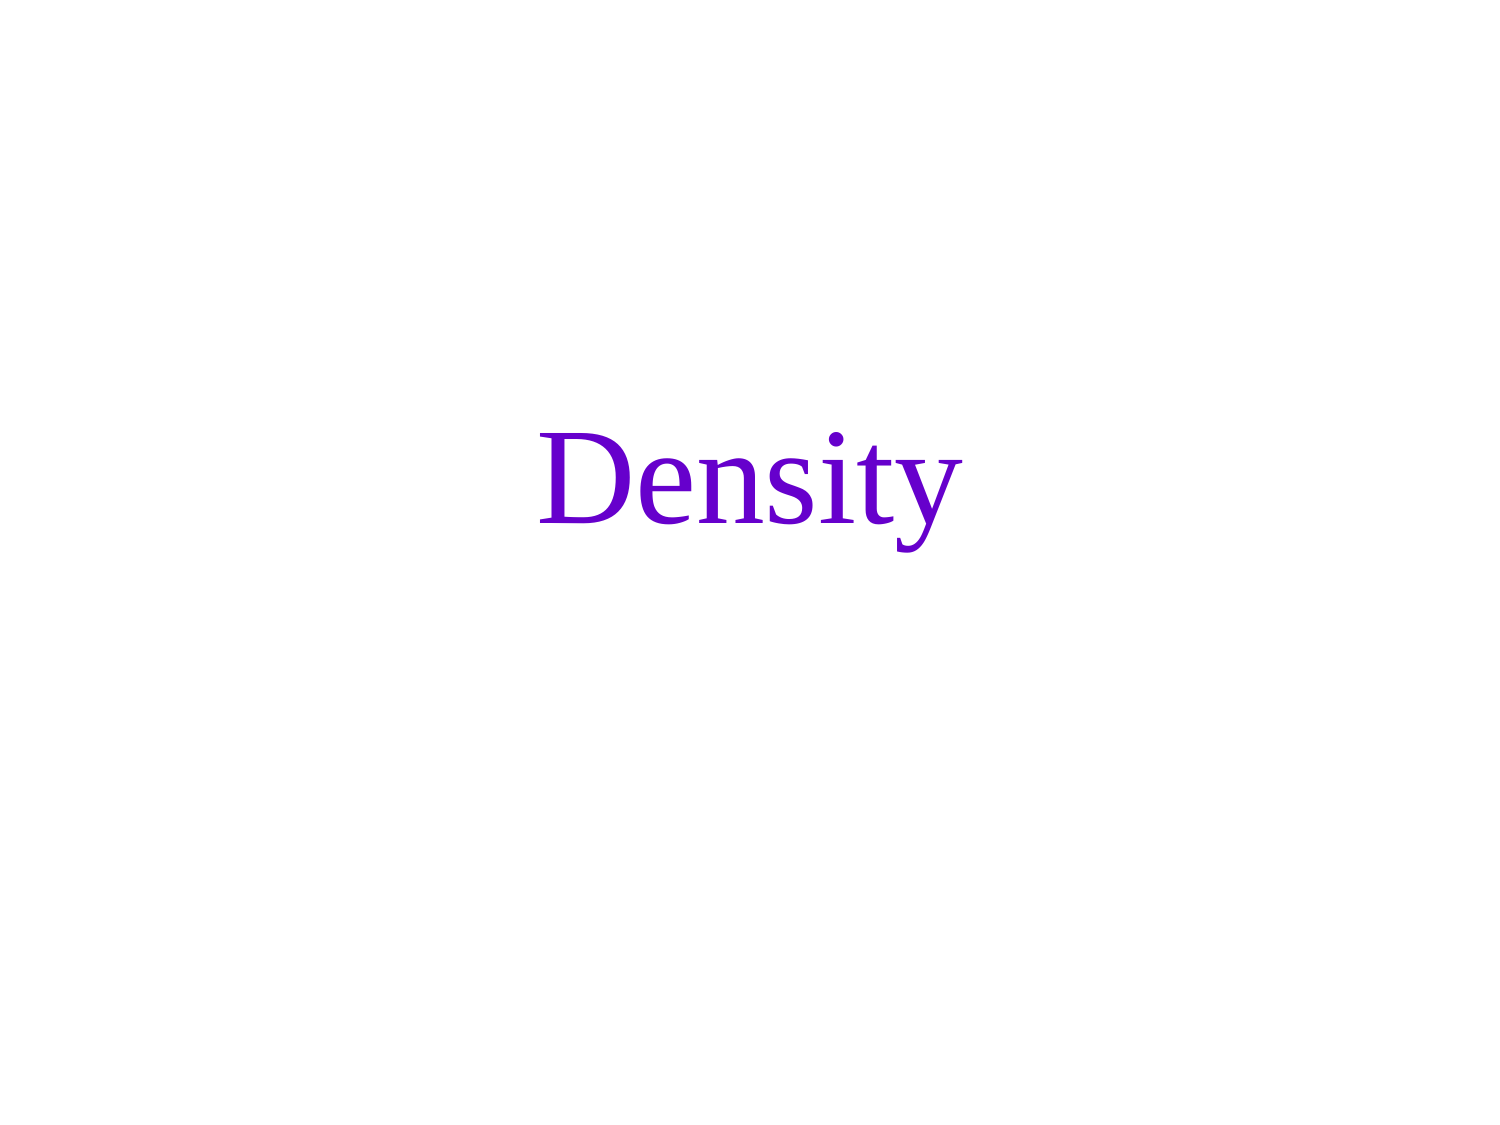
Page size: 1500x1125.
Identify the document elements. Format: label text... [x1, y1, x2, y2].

text_box Density [112, 374, 1388, 563]
